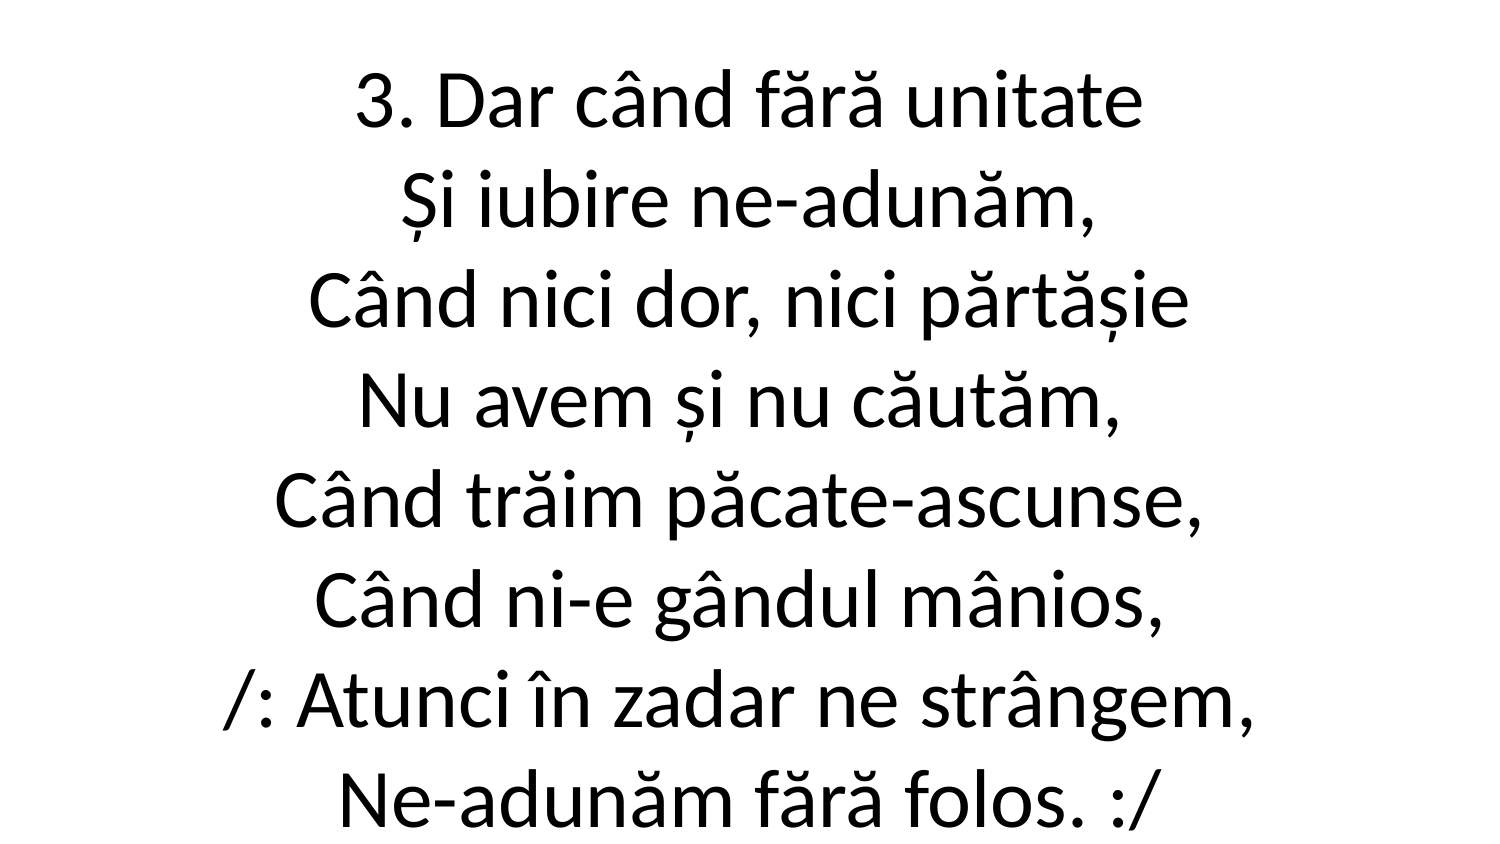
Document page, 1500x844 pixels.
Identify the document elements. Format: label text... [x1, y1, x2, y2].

text_box 3. Dar când fără unitate Și iubire ne-adunăm, Când nici dor, nici părtășie Nu avem și nu căutăm, Când trăim păcate-ascunse, Când ni-e gândul mânios, /: Atunci în zadar ne strângem, Ne-adunăm fără folos. :/ [208, 0, 1292, 844]
